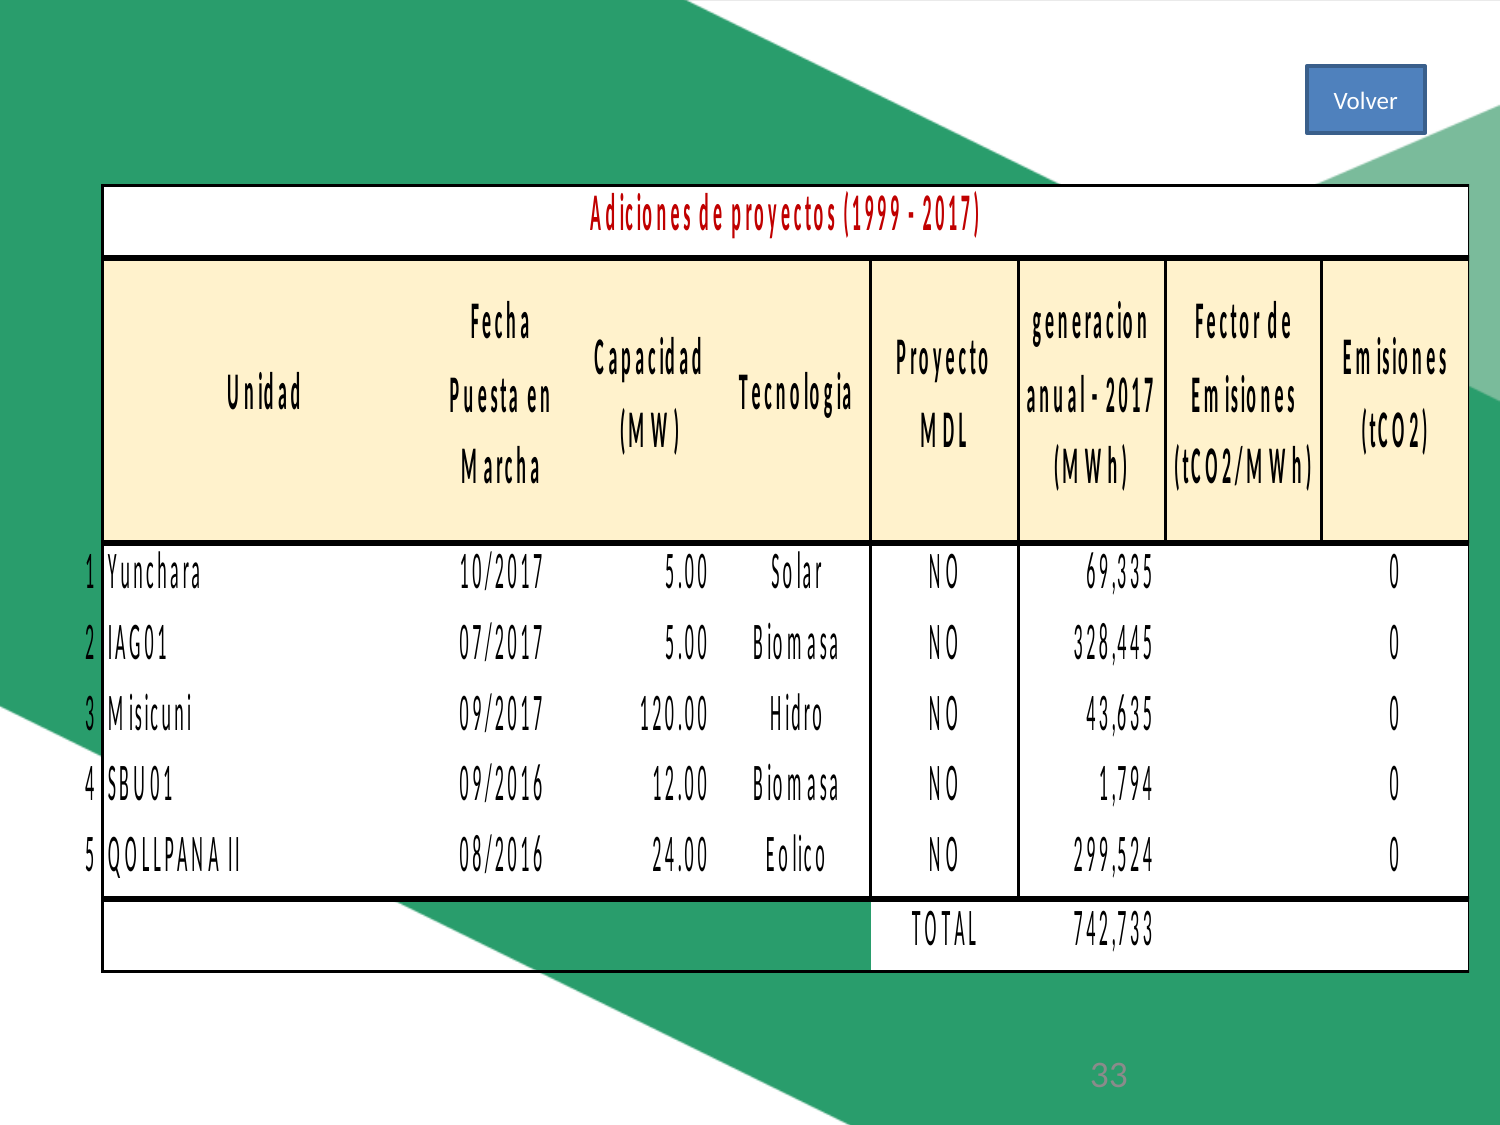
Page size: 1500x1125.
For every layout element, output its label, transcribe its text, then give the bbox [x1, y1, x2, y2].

picture [0, 0, 1500, 1125]
slide_number 33 [1074, 1042, 1425, 1103]
text_box Volver [1305, 64, 1427, 135]
